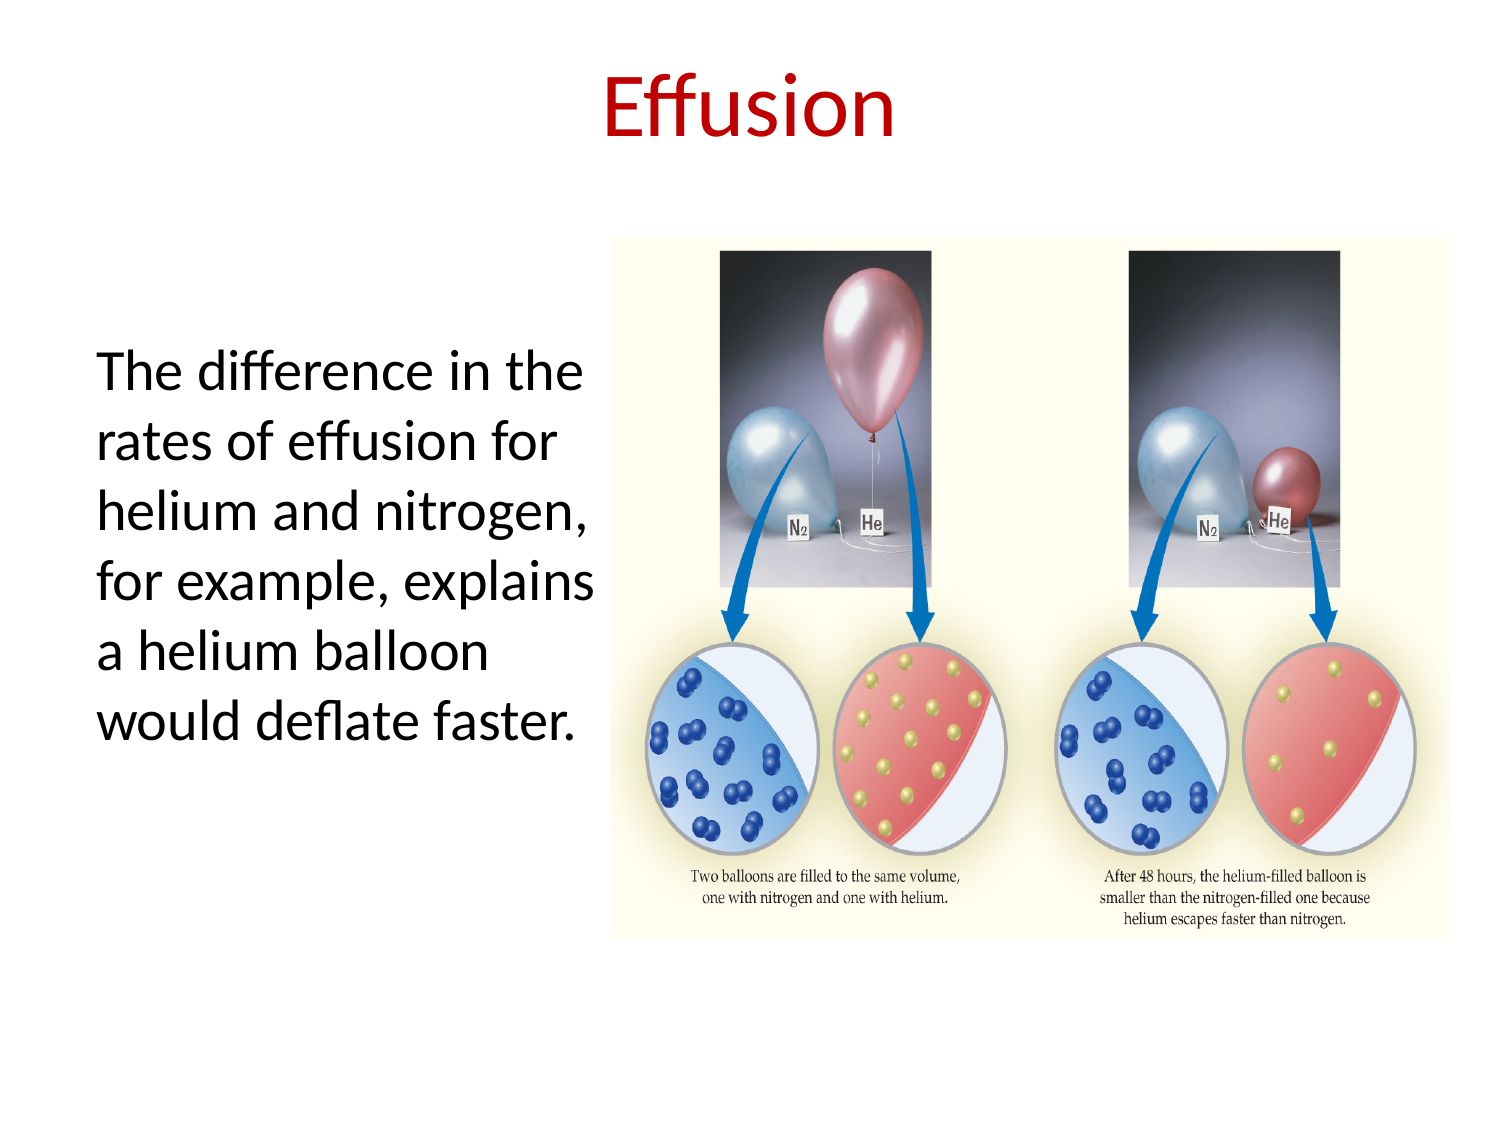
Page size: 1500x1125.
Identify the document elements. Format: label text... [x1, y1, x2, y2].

text_box Effusion [112, 37, 1388, 225]
text_box The difference in the rates of effusion for helium and nitrogen, for example, explains a helium balloon would deflate faster. [24, 324, 650, 1000]
picture [610, 237, 1451, 938]
